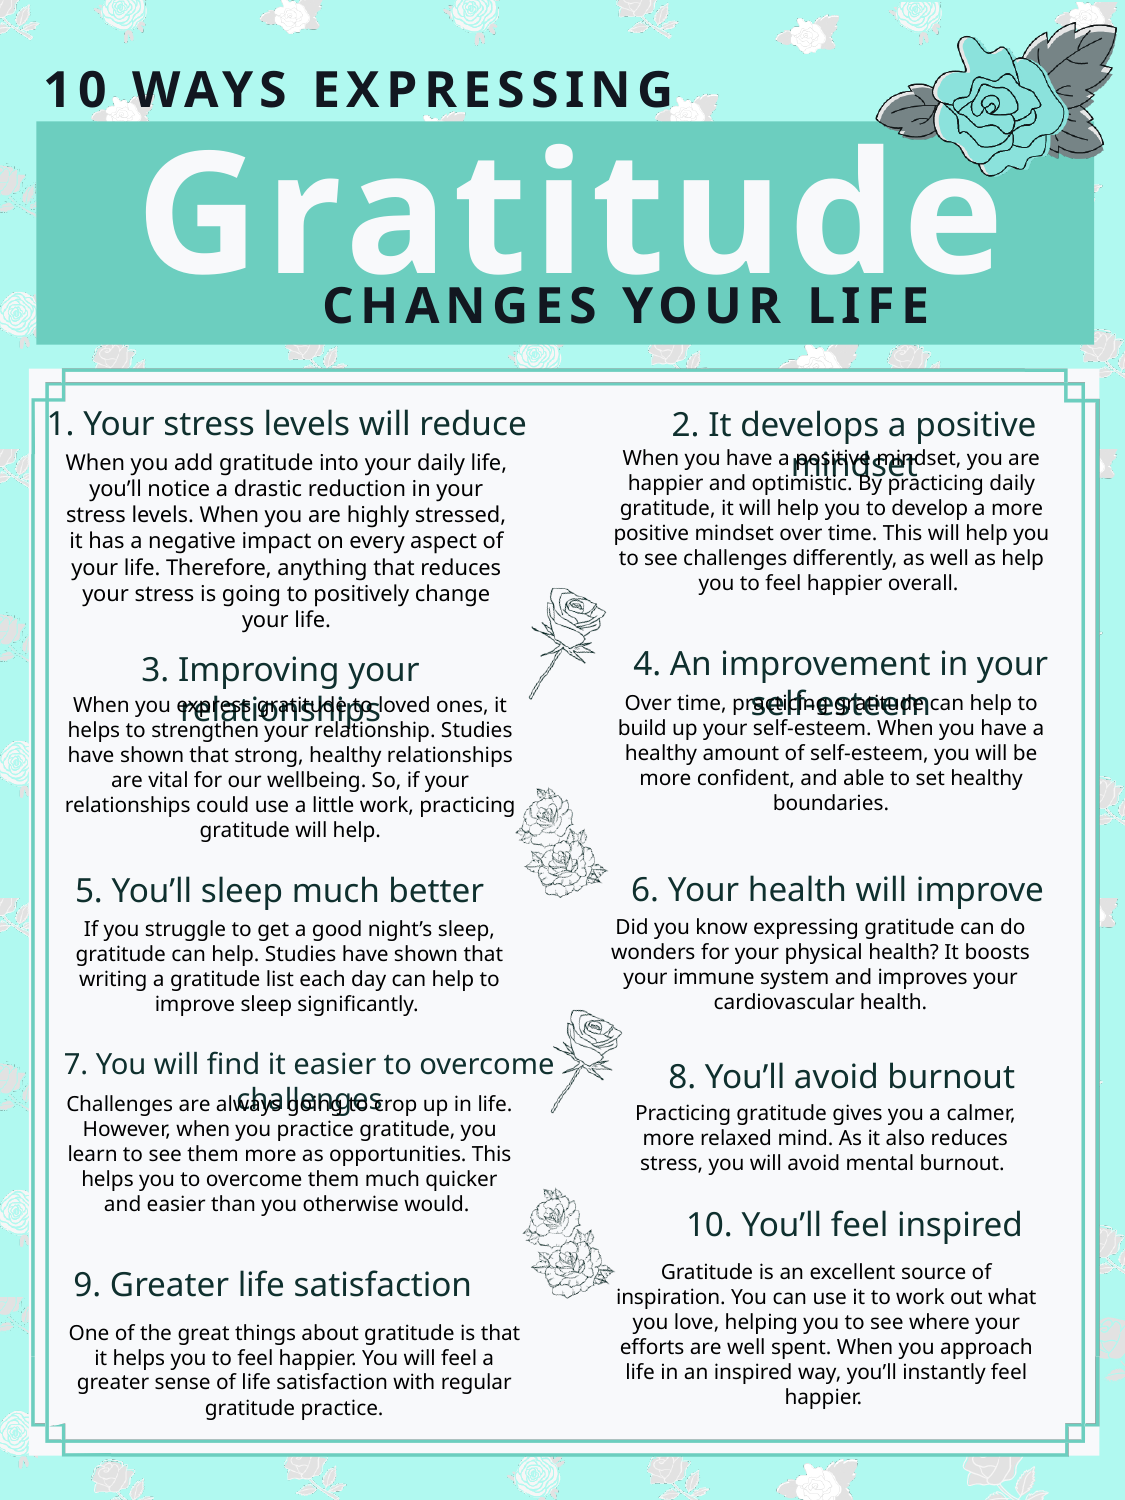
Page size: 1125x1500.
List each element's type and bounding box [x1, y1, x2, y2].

picture [460, 563, 614, 722]
picture [27, 359, 1106, 395]
picture [487, 988, 630, 1134]
picture [491, 777, 617, 920]
picture [27, 1429, 1106, 1474]
picture [498, 1178, 624, 1321]
text_box [21, 395, 1120, 1429]
text_box [0, 0, 1125, 1500]
picture [868, 0, 1125, 189]
